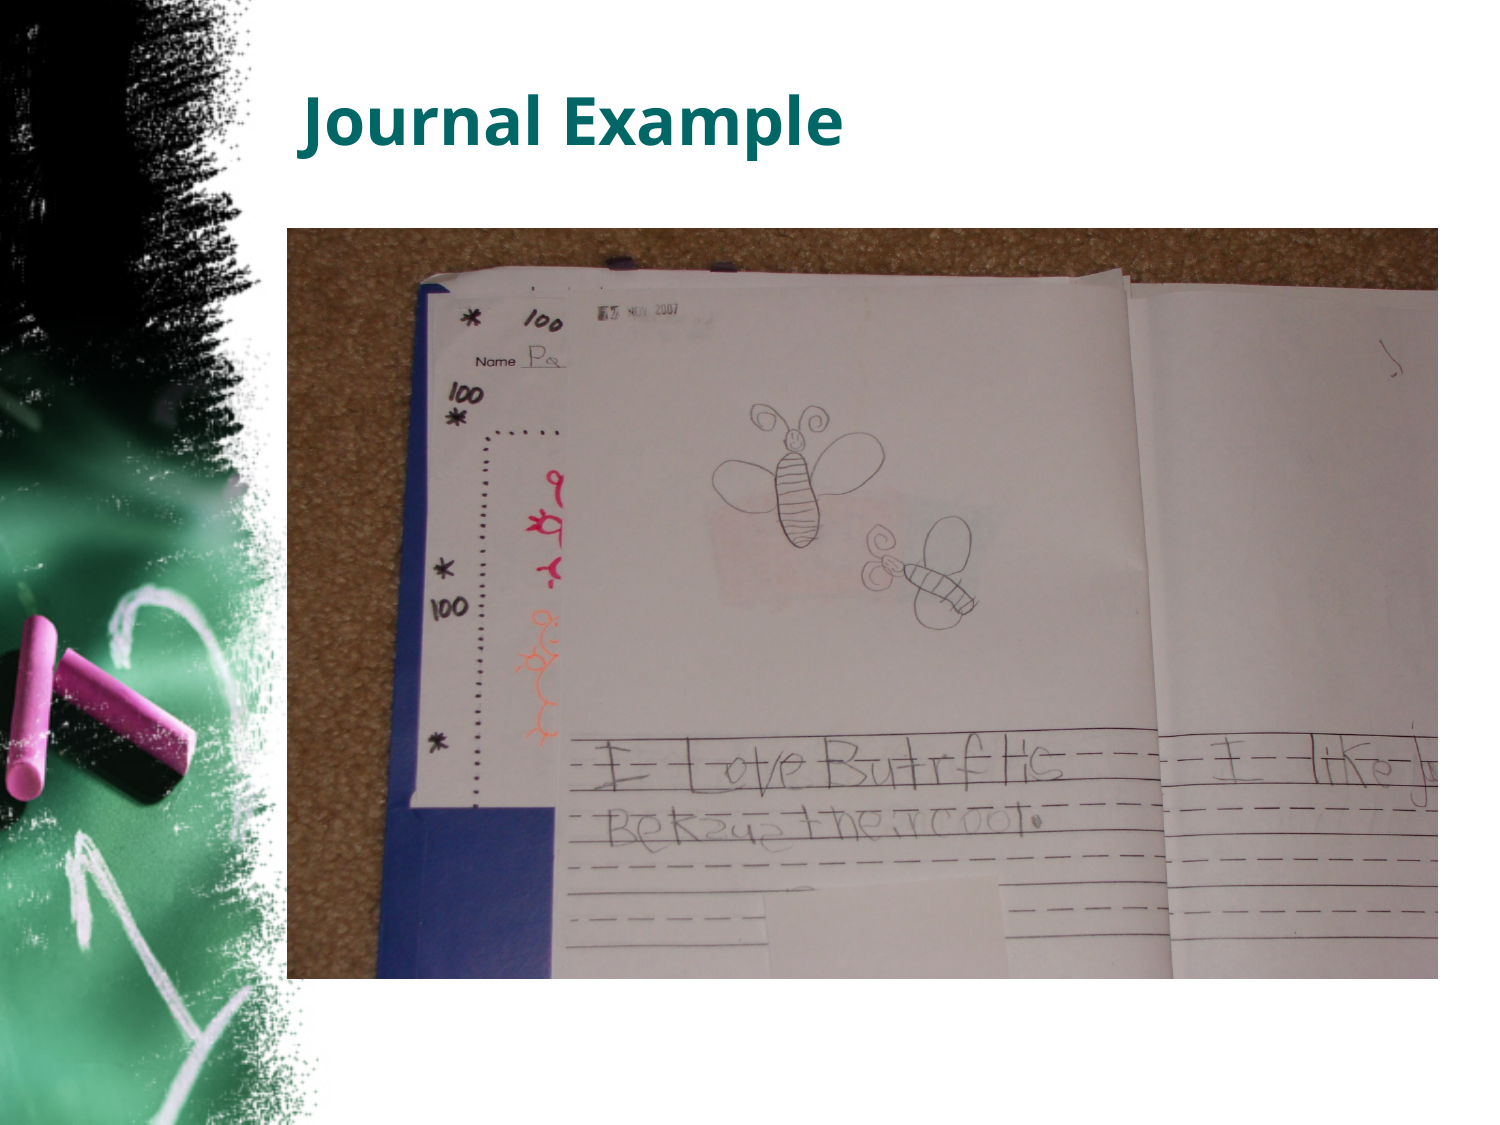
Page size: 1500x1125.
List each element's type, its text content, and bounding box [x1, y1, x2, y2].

title Journal Example [287, 50, 1438, 188]
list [287, 228, 1438, 980]
picture [0, 0, 1500, 1125]
